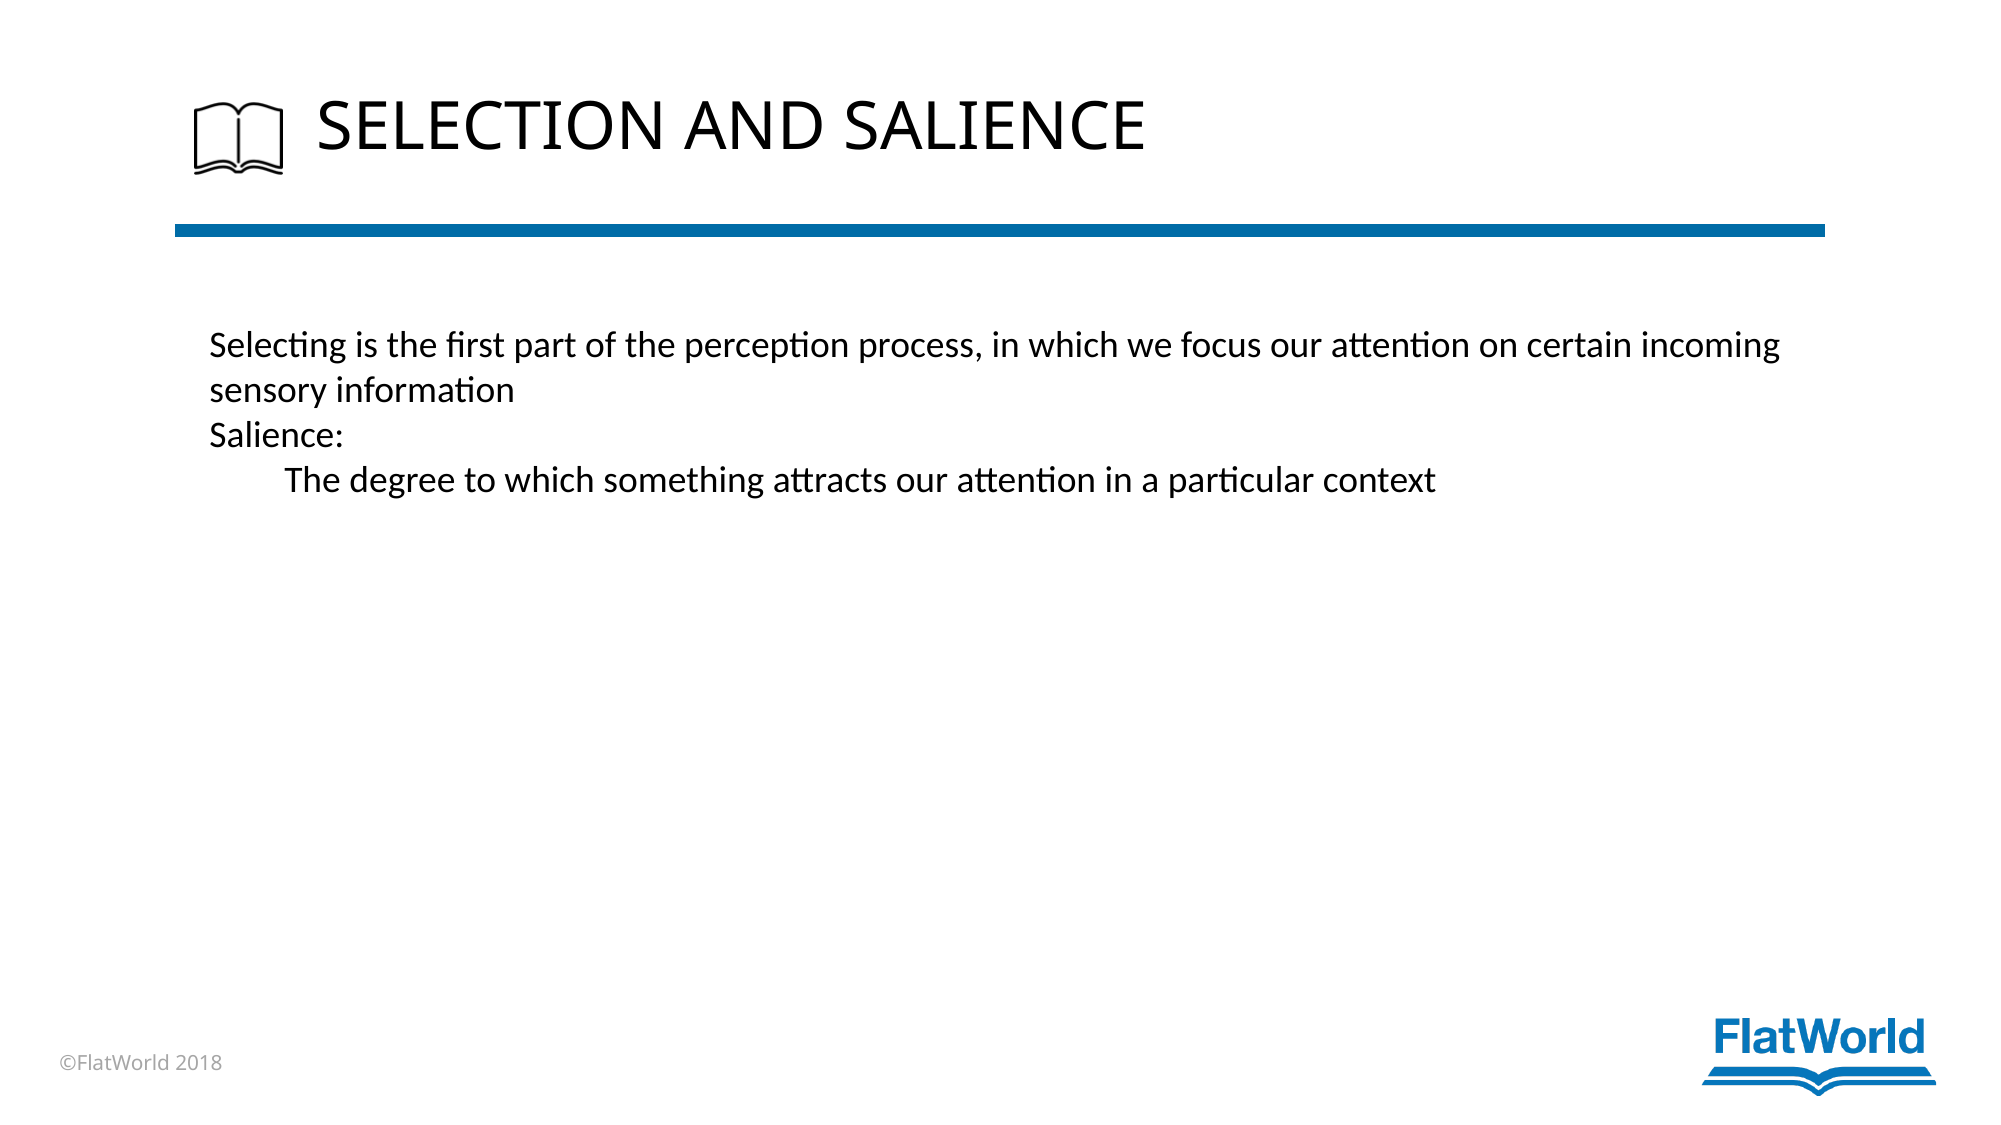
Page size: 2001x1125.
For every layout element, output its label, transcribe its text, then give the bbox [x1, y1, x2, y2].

title SELECTION AND SALIENCE [301, 75, 1787, 190]
subtitle Selecting is the first part of the perception process, in which we focus our attention on certain incoming sensory information Salience: The degree to which something attracts our attention in a particular context [194, 312, 1825, 903]
picture [194, 94, 283, 183]
